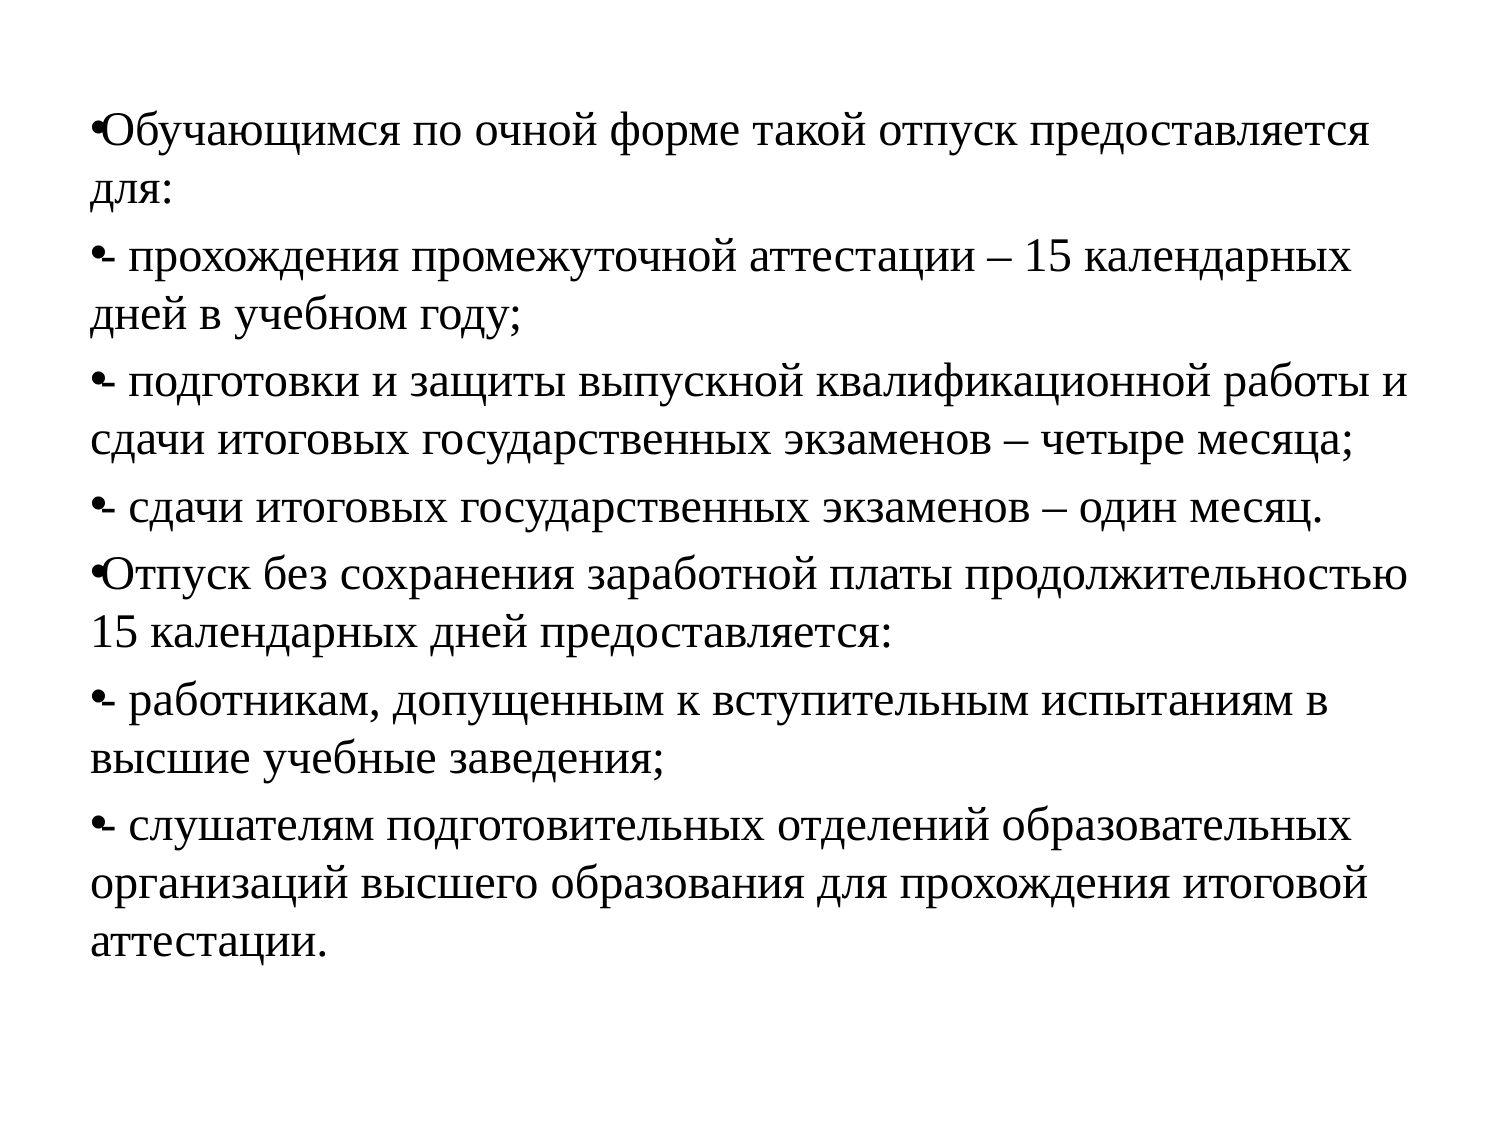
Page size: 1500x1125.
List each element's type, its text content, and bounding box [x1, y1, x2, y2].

list Обучающимся по очной форме такой отпуск предоставляется для: - прохождения промежуточной аттестации – 15 календарных дней в учебном году; - подготовки и защиты выпускной квалификационной работы и сдачи итоговых государственных экзаменов – четыре месяца; - сдачи итоговых государственных экзаменов – один месяц. Отпуск без сохранения заработной платы продолжительностью 15 календарных дней предоставляется: - работникам, допущенным к вступительным испытаниям в высшие учебные заведения; - слушателям подготовительных отделений образовательных организаций высшего образования для прохождения итоговой аттестации. [75, 90, 1425, 1005]
